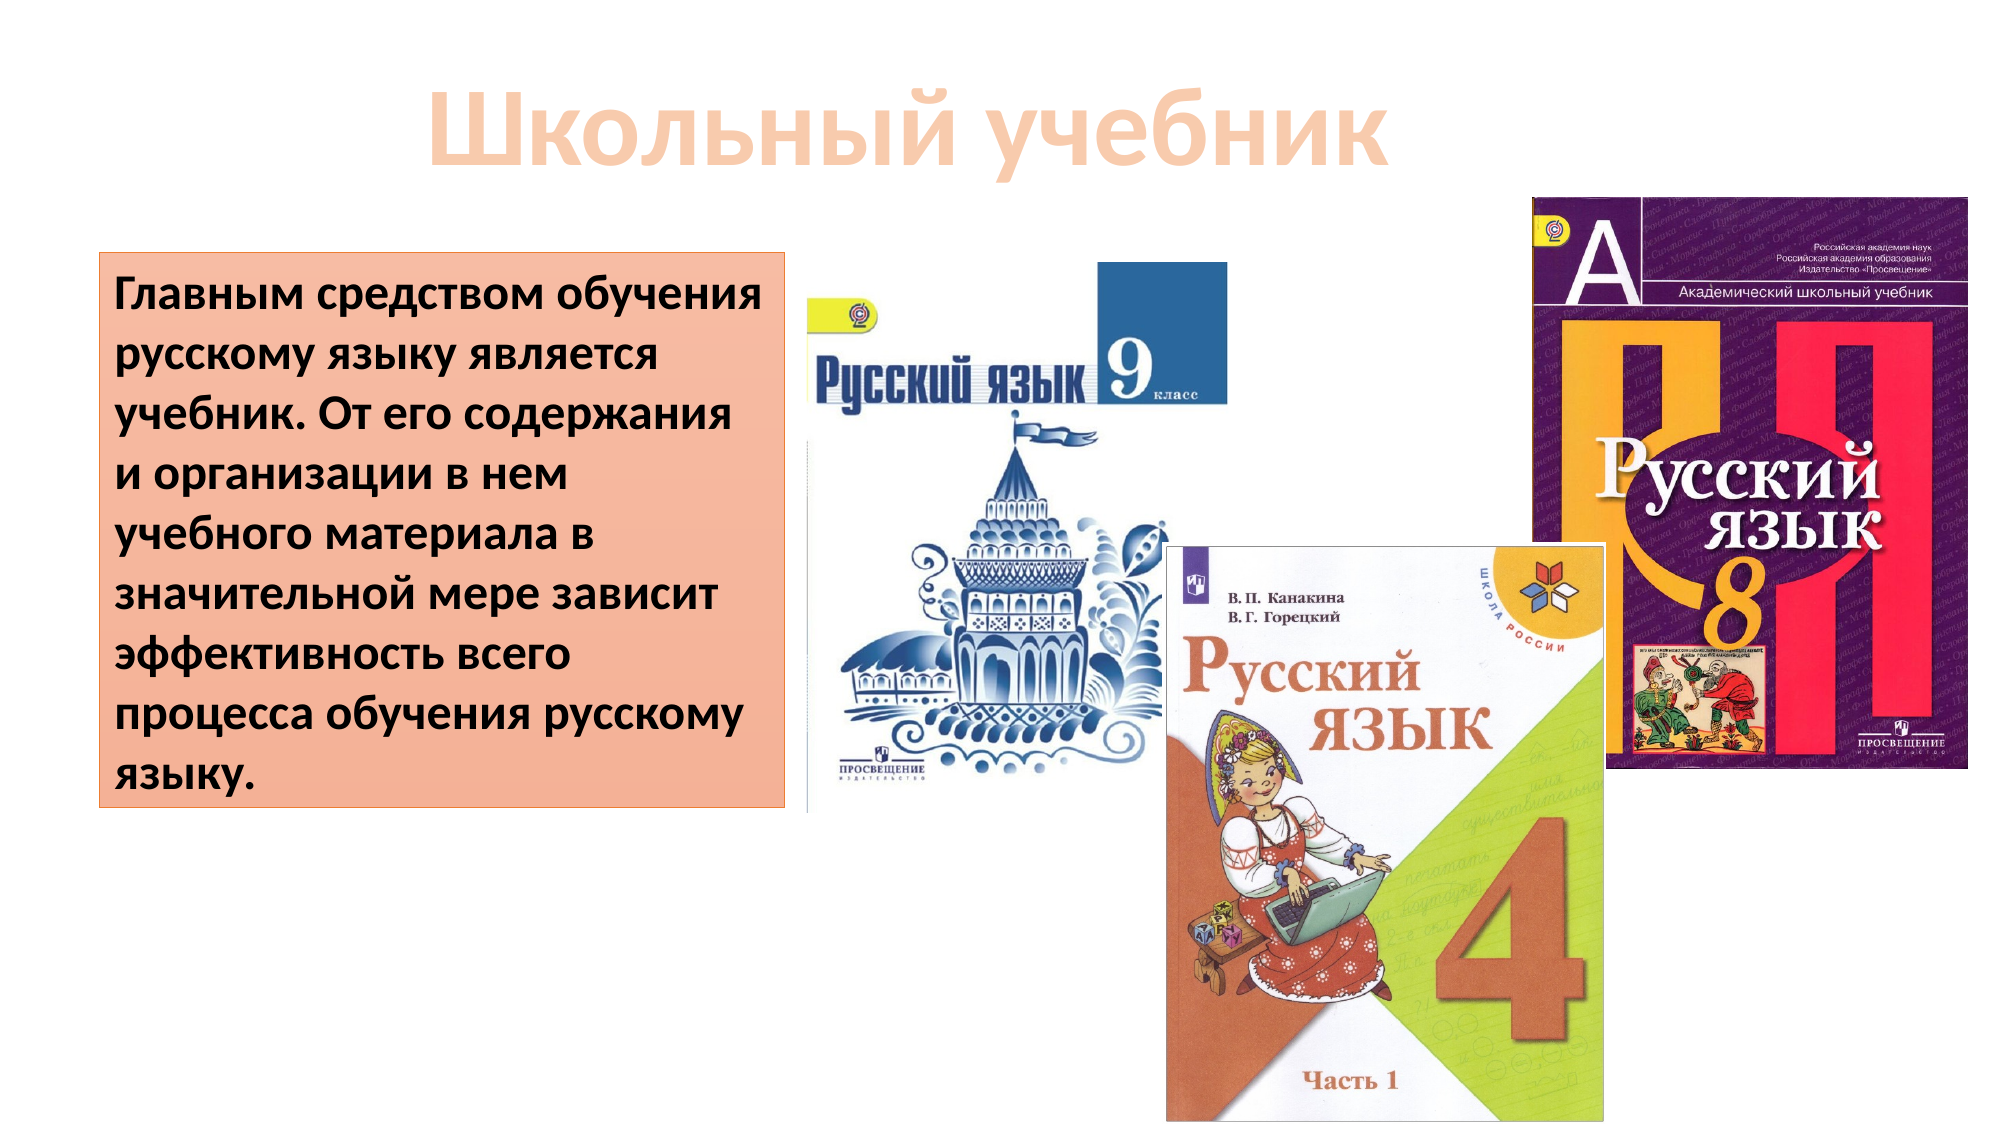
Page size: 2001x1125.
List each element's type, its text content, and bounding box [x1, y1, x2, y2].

text_box Главным средством обучения русскому языку является учебник. От его содержания и организации в нем учебного материала в значительной мере зависит эффективность всего процесса обучения русскому языку. [99, 252, 785, 808]
text_box Школьный учебник [411, 46, 1475, 196]
picture [806, 197, 1968, 1124]
